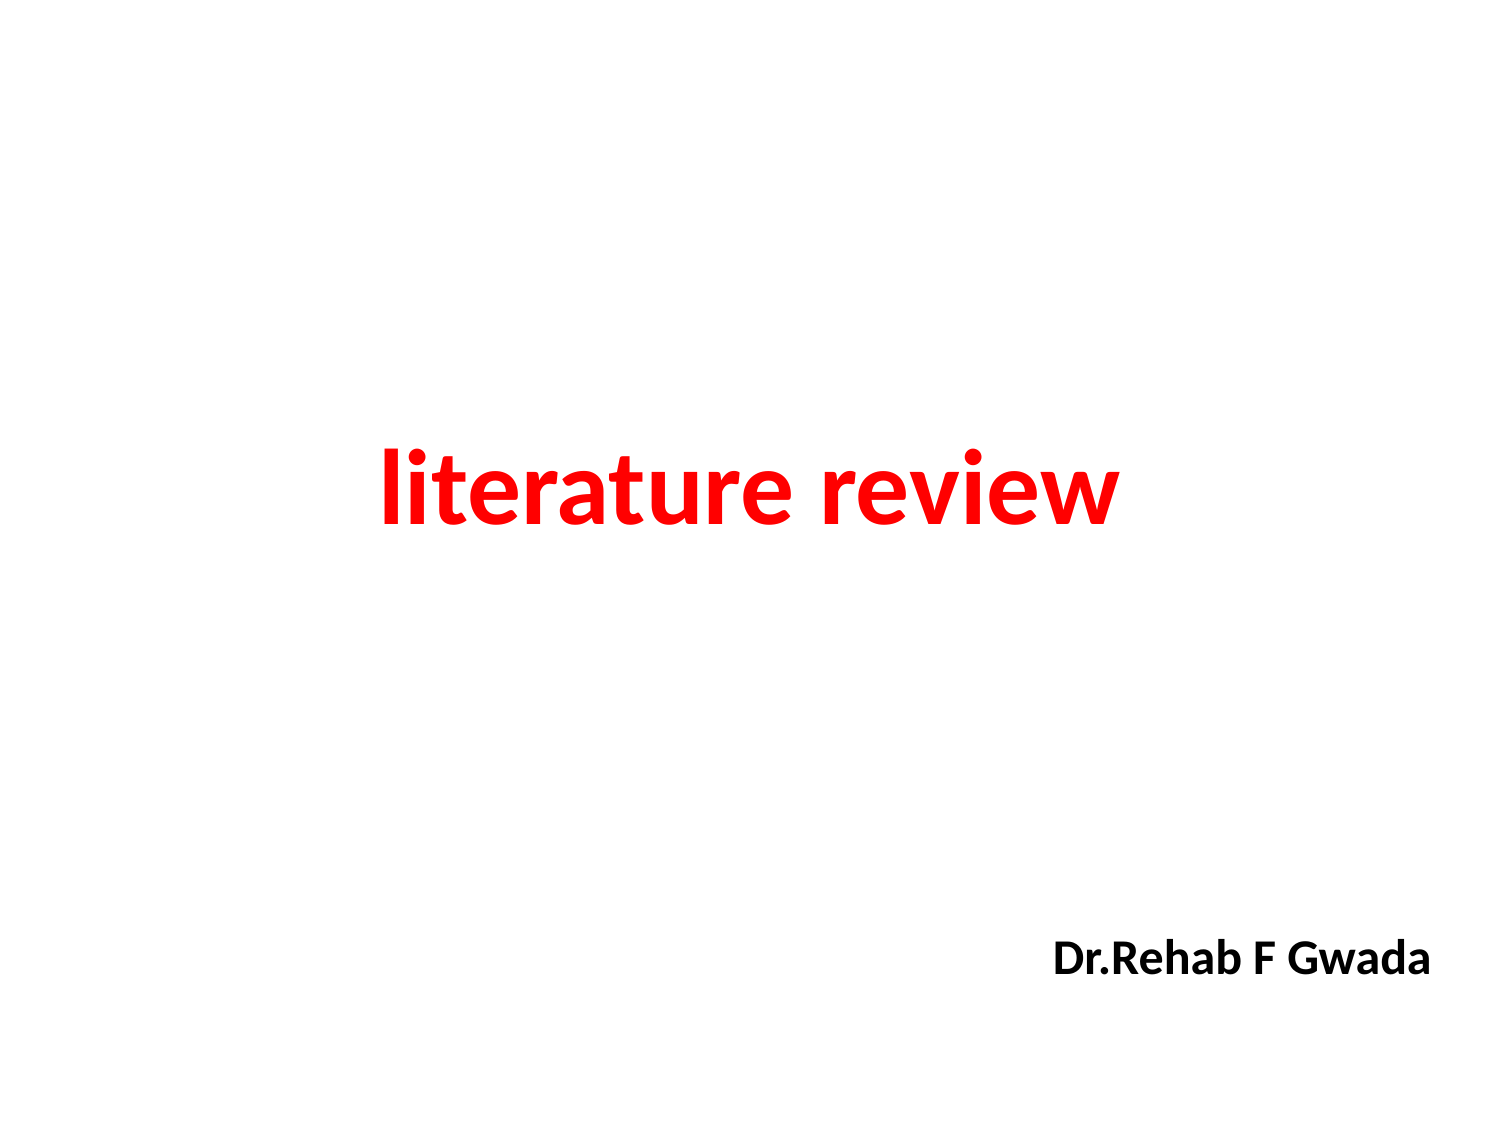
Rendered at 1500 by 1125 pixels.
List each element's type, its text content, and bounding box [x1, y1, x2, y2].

subtitle Dr.Rehab F Gwada [225, 916, 1447, 1083]
title literature review [112, 338, 1388, 580]
